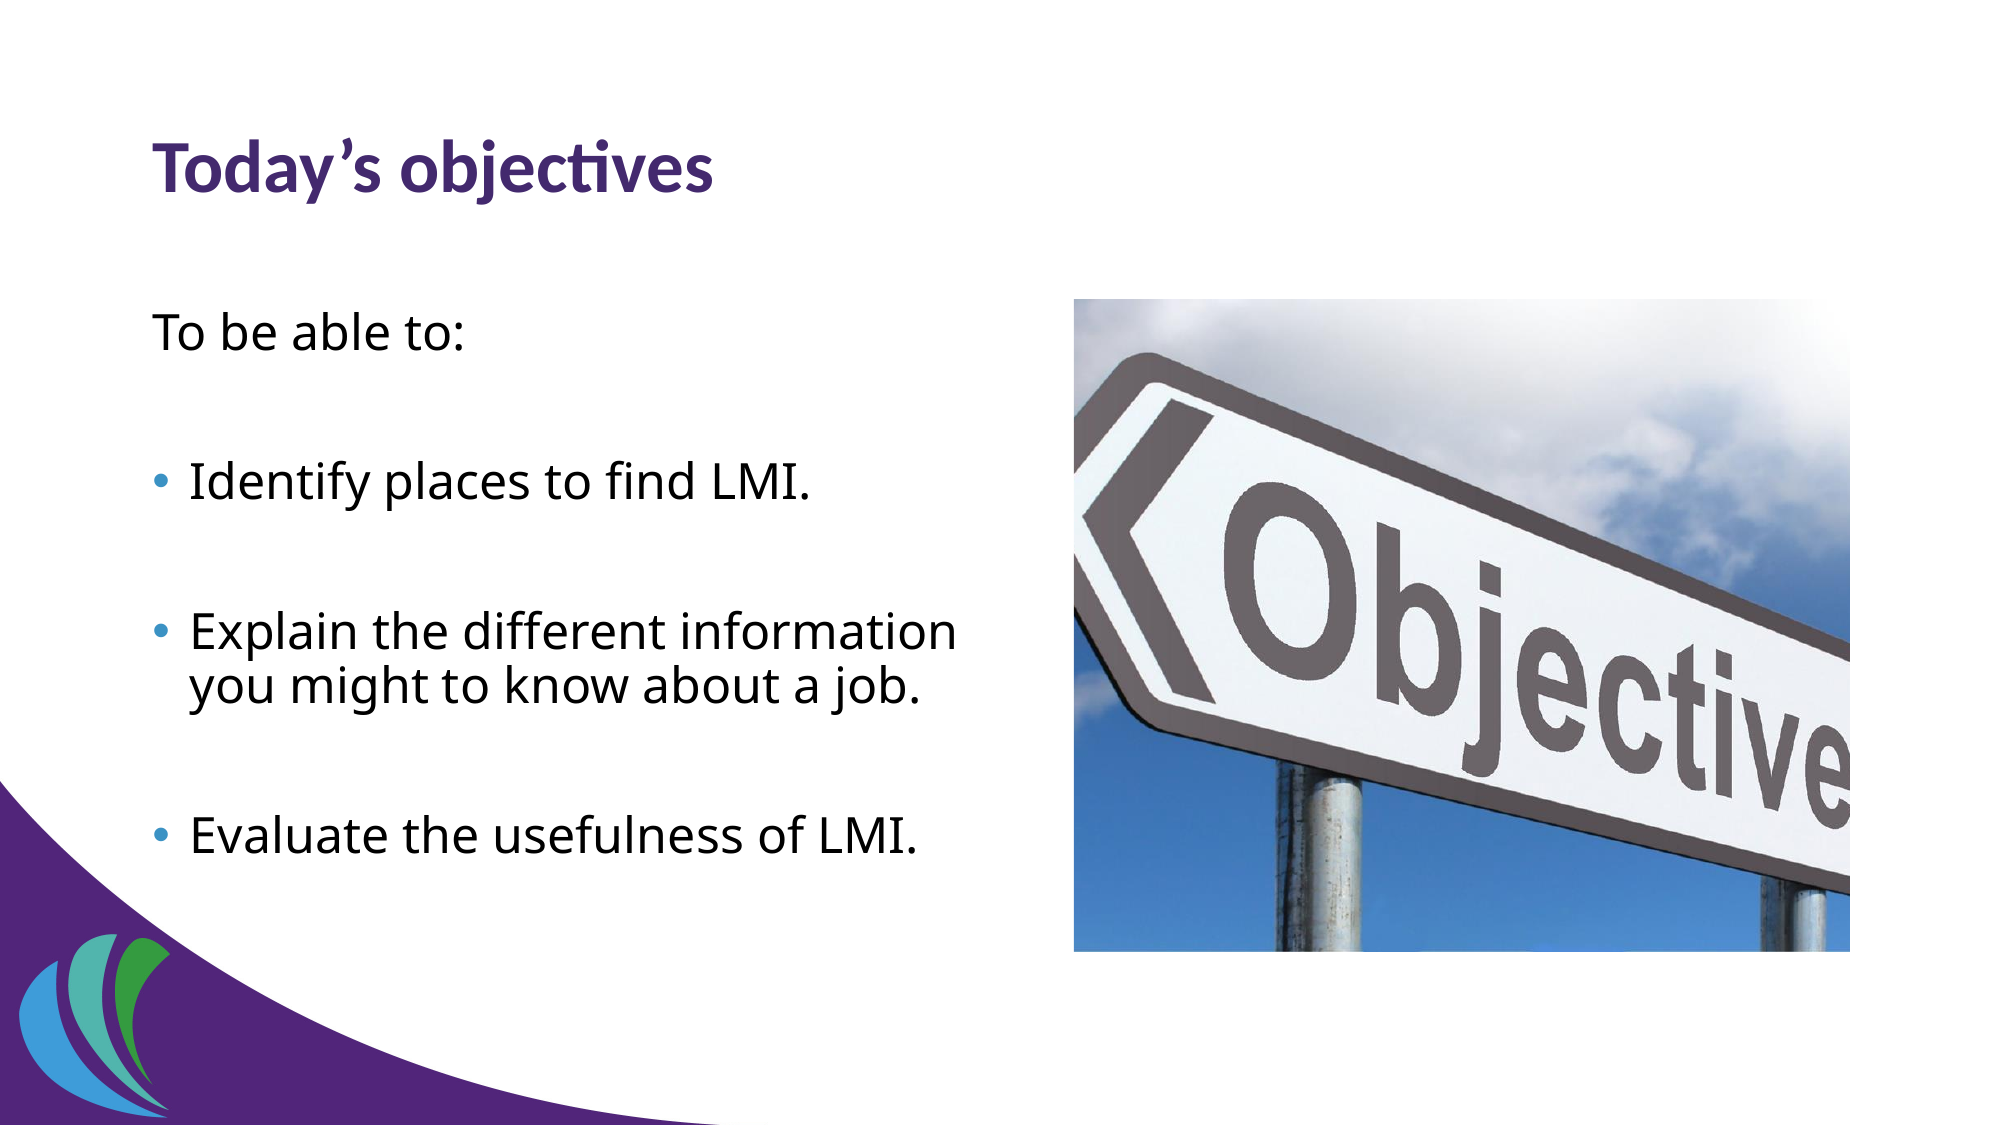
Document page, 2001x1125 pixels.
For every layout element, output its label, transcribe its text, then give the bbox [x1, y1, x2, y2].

title Today’s objectives [137, 59, 1863, 278]
picture [0, 1, 2000, 1125]
list To be able to: Identify places to find LMI. Explain the different information you might to know about a job. Evaluate the usefulness of LMI. [137, 299, 988, 1014]
